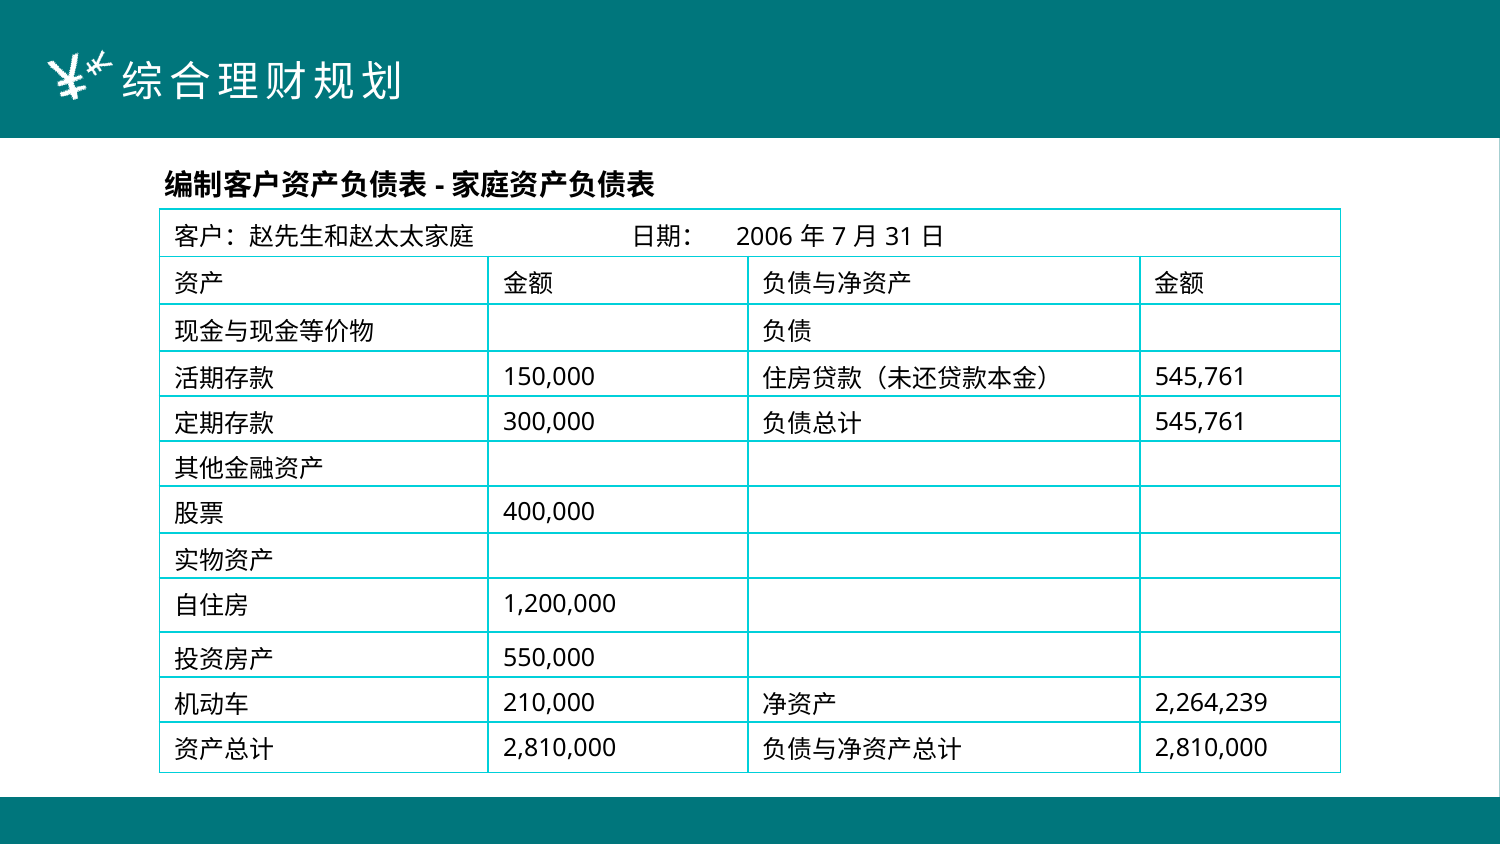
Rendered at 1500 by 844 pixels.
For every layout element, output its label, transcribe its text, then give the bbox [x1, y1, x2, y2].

table_cell 2,810,000 [1141, 723, 1340, 772]
text_box 编制客户资产负债表-家庭资产负债表 [150, 141, 863, 209]
table_cell 金额 [1141, 257, 1340, 303]
table_cell 负债 [749, 305, 1139, 350]
table_header 客户：赵先生和赵太太家庭 日期： 2006年7月31日 [160, 210, 1340, 256]
table_cell 545,761 [1141, 352, 1340, 395]
table_cell 545,761 [1141, 397, 1340, 440]
table_cell 550,000 [489, 633, 747, 676]
table_cell 其他金融资产 [160, 442, 487, 485]
table_cell 2,264,239 [1141, 678, 1340, 721]
table_cell 净资产 [749, 678, 1139, 721]
table_cell [1141, 442, 1340, 485]
table_cell 现金与现金等价物 [160, 305, 487, 350]
table_cell [1141, 487, 1340, 532]
table_cell 资产总计 [160, 723, 487, 772]
table_cell [749, 633, 1139, 676]
table_cell [1141, 534, 1340, 577]
table_cell 活期存款 [160, 352, 487, 395]
table_cell 资产 [160, 257, 487, 303]
table_cell 住房贷款（未还贷款本金） [749, 352, 1139, 395]
table_cell 负债与净资产总计 [749, 723, 1139, 772]
table_cell 负债总计 [749, 397, 1139, 440]
table_cell [749, 579, 1139, 631]
table_cell 投资房产 [160, 633, 487, 676]
table_cell 金额 [489, 257, 747, 303]
table_cell [1141, 305, 1340, 350]
table_cell [749, 534, 1139, 577]
table_cell 股票 [160, 487, 487, 532]
table_cell [1141, 633, 1340, 676]
table_cell 负债与净资产 [749, 257, 1139, 303]
table_cell 实物资产 [160, 534, 487, 577]
table_cell 300,000 [489, 397, 747, 440]
table_cell 400,000 [489, 487, 747, 532]
table_cell 2,810,000 [489, 723, 747, 772]
table_cell [489, 442, 747, 485]
table_cell 自住房 [160, 579, 487, 631]
table_cell 1,200,000 [489, 579, 747, 631]
table_cell 定期存款 [160, 397, 487, 440]
table_cell 210,000 [489, 678, 747, 721]
table_cell 机动车 [160, 678, 487, 721]
table_cell [489, 305, 747, 350]
table_cell [749, 487, 1139, 532]
table_cell [1141, 579, 1340, 631]
table_cell 150,000 [489, 352, 747, 395]
table_cell [489, 534, 747, 577]
table_cell [749, 442, 1139, 485]
